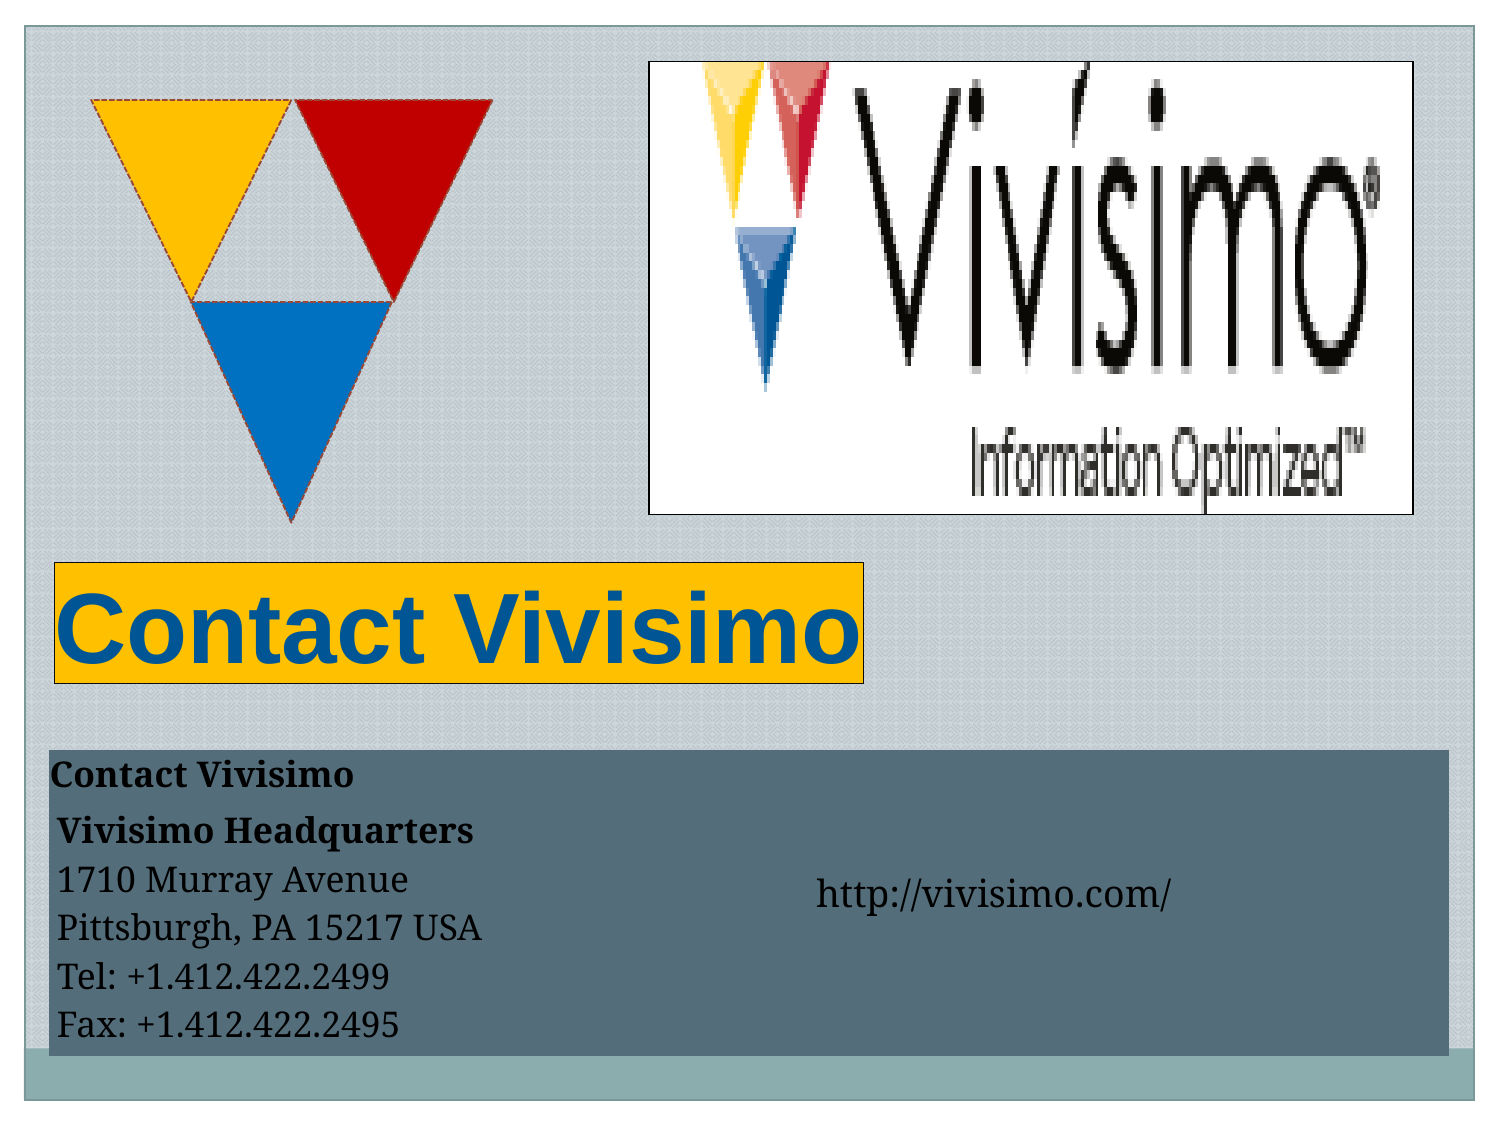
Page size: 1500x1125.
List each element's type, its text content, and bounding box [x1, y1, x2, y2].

text_box [294, 99, 494, 303]
text_box [189, 301, 393, 524]
text_box [90, 99, 293, 302]
text_box http://vivisimo.com/ [801, 862, 1187, 923]
table_cell Vivisimo Headquarters 1710 Murray Avenue Pittsburgh, PA 15217 USA Tel: +1.412.422.2499 Fax: +1.412.422.2495 [49, 799, 1449, 1056]
text_box Contact Vivisimo [54, 562, 864, 684]
picture [649, 62, 1413, 515]
table_header Contact Vivisimo [49, 750, 1449, 799]
